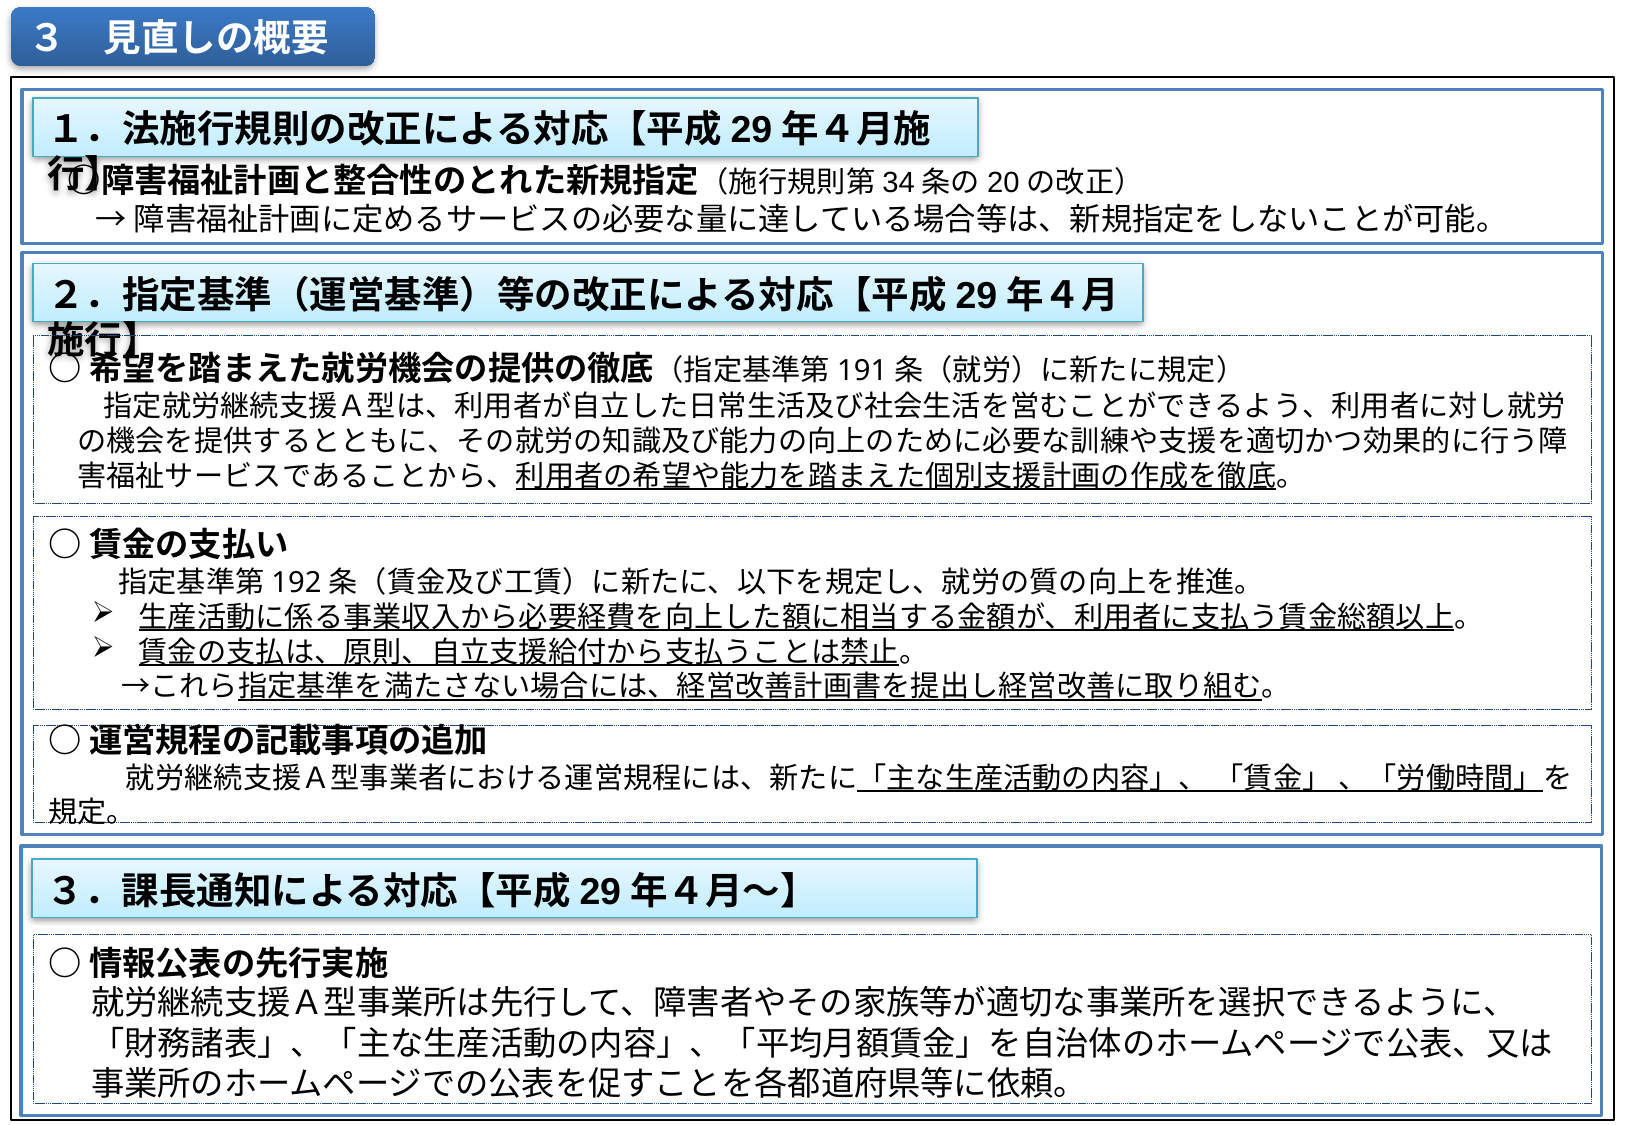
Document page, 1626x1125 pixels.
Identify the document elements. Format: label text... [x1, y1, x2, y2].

text_box ２．指定基準（運営基準）等の改正による対応【平成29年４月施行】 [32, 263, 1144, 322]
text_box [19, 844, 1604, 1117]
text_box ○運営規程の記載事項の追加 就労継続支援Ａ型事業者における運営規程には、新たに「主な生産活動の内容」、 「賃金」 、「労働時間」を規定。 [31, 723, 1594, 824]
text_box [9, 75, 1616, 1122]
text_box [20, 251, 1605, 836]
text_box ３．課長通知による対応【平成29年４月～】 [31, 858, 978, 918]
text_box ○情報公表の先行実施 就労継続支援Ａ型事業所は先行して、障害者やその家族等が適切な事業所を選択できるように、「財務諸表」、「主な生産活動の内容」、「平均月額賃金」を自治体のホームページで公表、又は事業所のホームページでの公表を促すことを各都道府県等に依頼。 [31, 932, 1594, 1105]
text_box ３ 見直しの概要 [11, 7, 376, 67]
text_box ○希望を踏まえた就労機会の提供の徹底（指定基準第191条（就労）に新たに規定） 指定就労継続支援Ａ型は、利用者が自立した日常生活及び社会生活を営むことができるよう、利用者に対し就労の機会を提供するとともに、その就労の知識及び能力の向上のために必要な訓練や支援を適切かつ効果的に行う障害福祉サービスであることから、利用者の希望や能力を踏まえた個別支援計画の作成を徹底。 [31, 333, 1594, 505]
text_box ○賃金の支払い 指定基準第192条（賃金及び工賃）に新たに、以下を規定し、就労の質の向上を推進。 生産活動に係る事業収入から必要経費を向上した額に相当する金額が、利用者に支払う賃金総額以上。 賃金の支払は、原則、自立支援給付から支払うことは禁止。 →これら指定基準を満たさない場合には、経営改善計画書を提出し経営改善に取り組む。 [31, 514, 1594, 711]
text_box ○障害福祉計画と整合性のとれた新規指定（施行規則第34条の20の改正） →障害福祉計画に定めるサービスの必要な量に達している場合等は、新規指定をしないことが可能。 [20, 87, 1605, 245]
text_box １．法施行規則の改正による対応【平成29年４月施行】 [32, 97, 979, 157]
